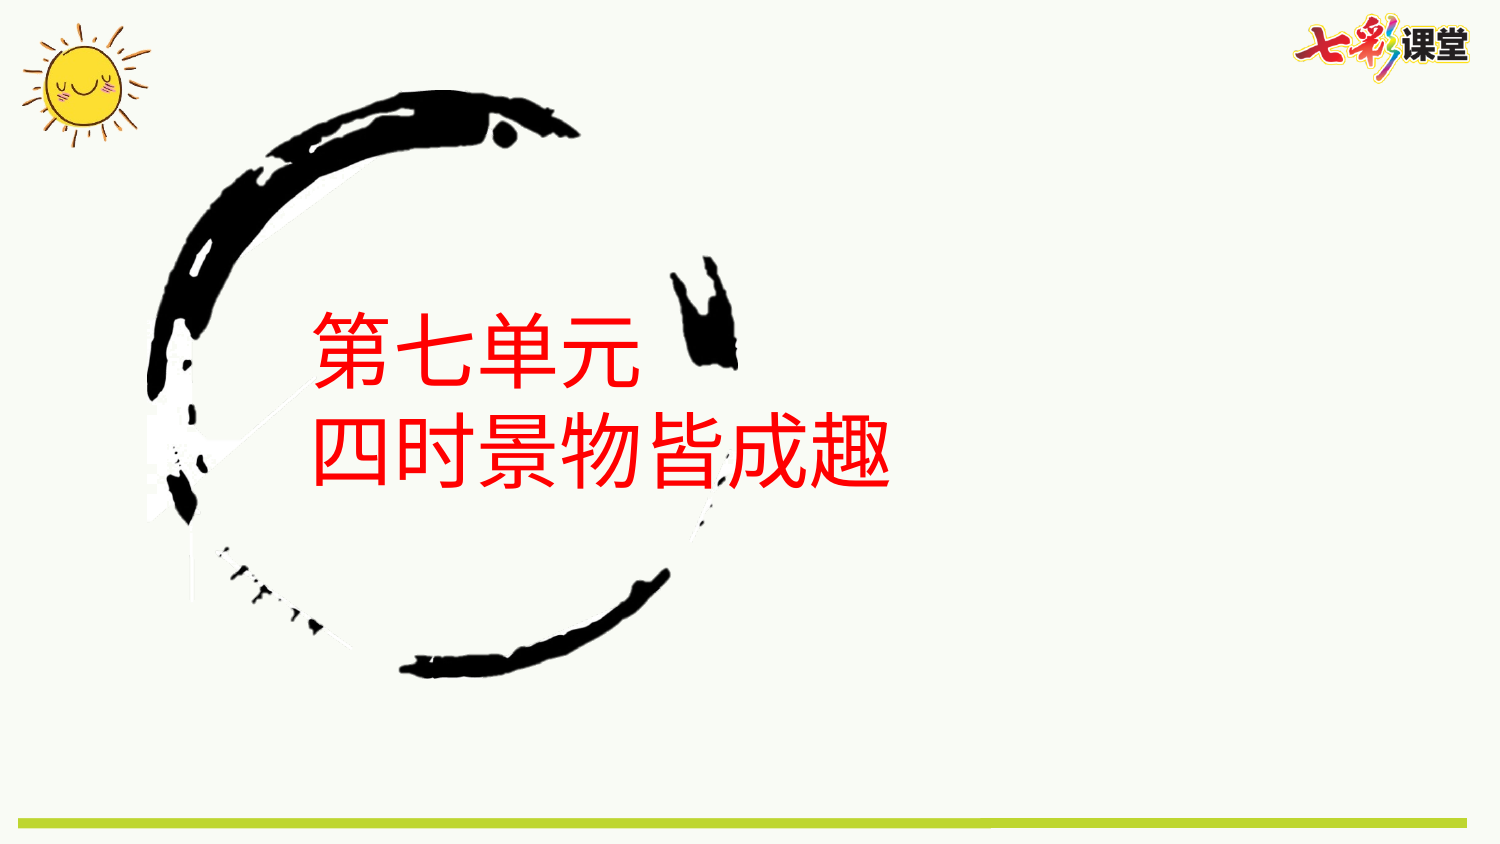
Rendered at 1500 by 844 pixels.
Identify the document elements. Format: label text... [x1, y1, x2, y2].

picture [0, 0, 738, 680]
picture [1291, 9, 1472, 87]
text_box 第七单元 四时景物皆成趣 [748, 291, 1377, 507]
picture [18, 771, 1467, 844]
